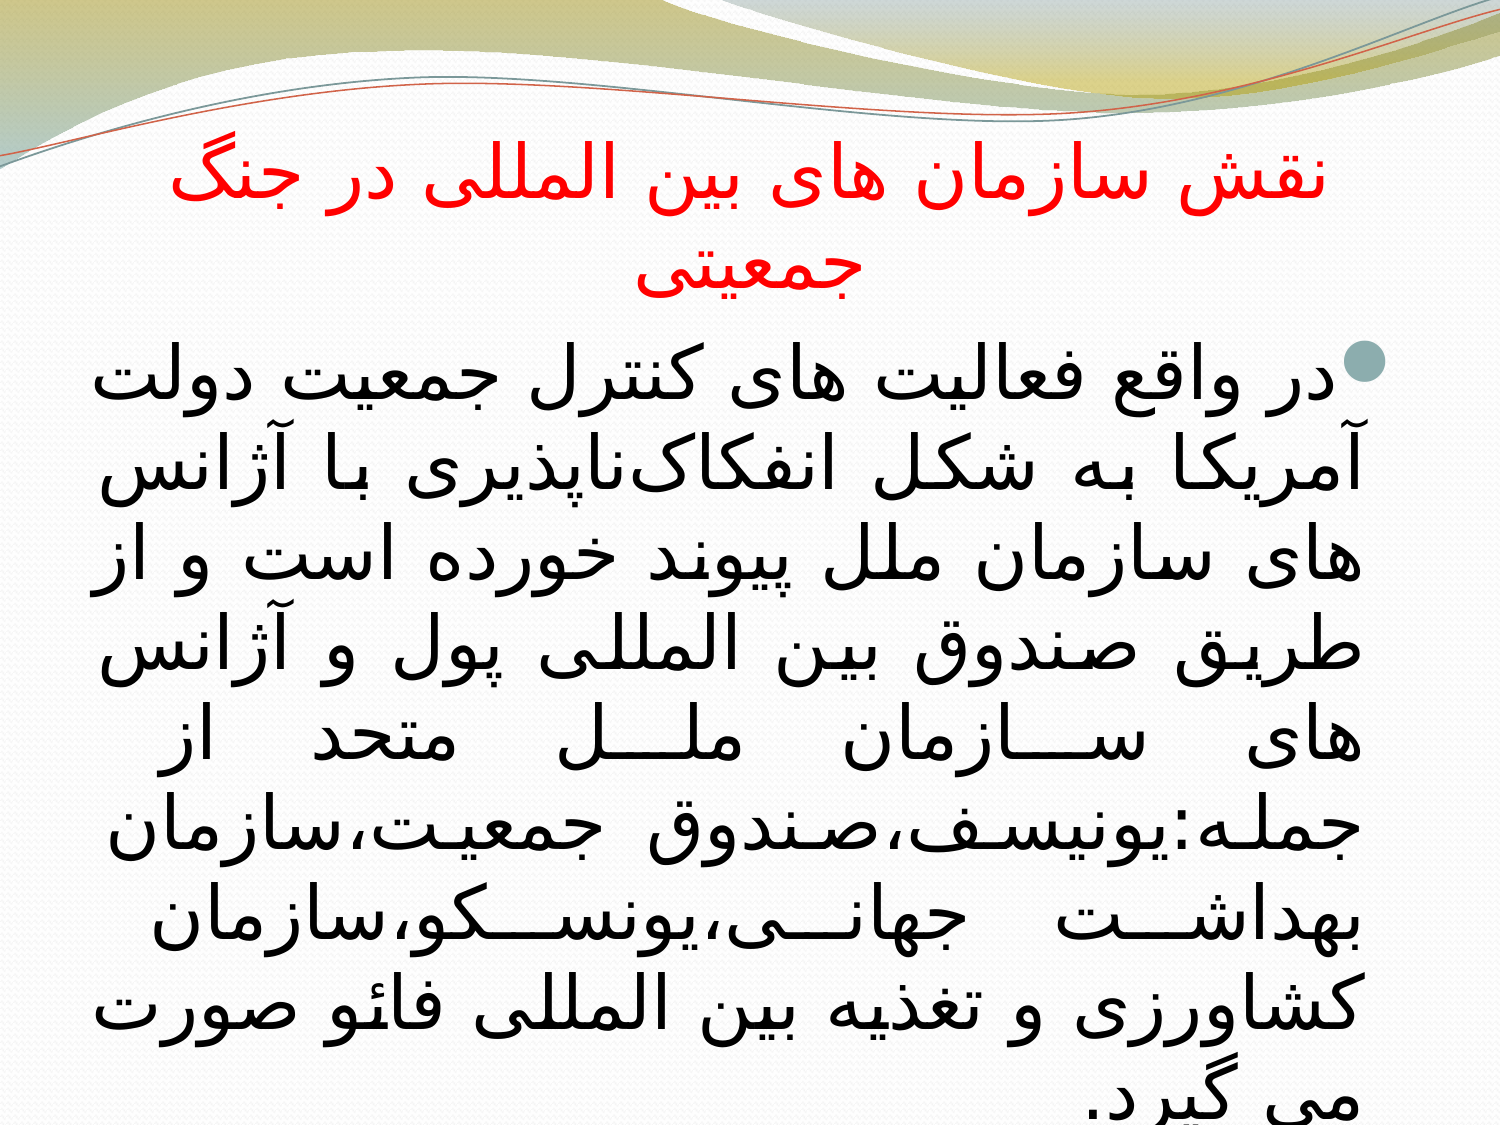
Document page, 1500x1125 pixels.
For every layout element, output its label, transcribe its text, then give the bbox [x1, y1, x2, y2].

title نقش سازمان های بین المللی در جنگ جمعیتی [74, 115, 1426, 304]
list در واقع فعالیت های کنترل جمعیت دولت آمریکا به شکل انفکاک‌ناپذیری با آژانس های سازمان ملل پیوند خورده است و از طريق صندوق بين المللی پول و آژانس های سازمان ملل متحد از جمله:یونیسف،صندوق جمعيت،سازمان بهداشت جهانی،یونسکو،سازمان کشاورزی و تغذيه بين المللی فائو صورت می گيرد. [74, 317, 1426, 1038]
